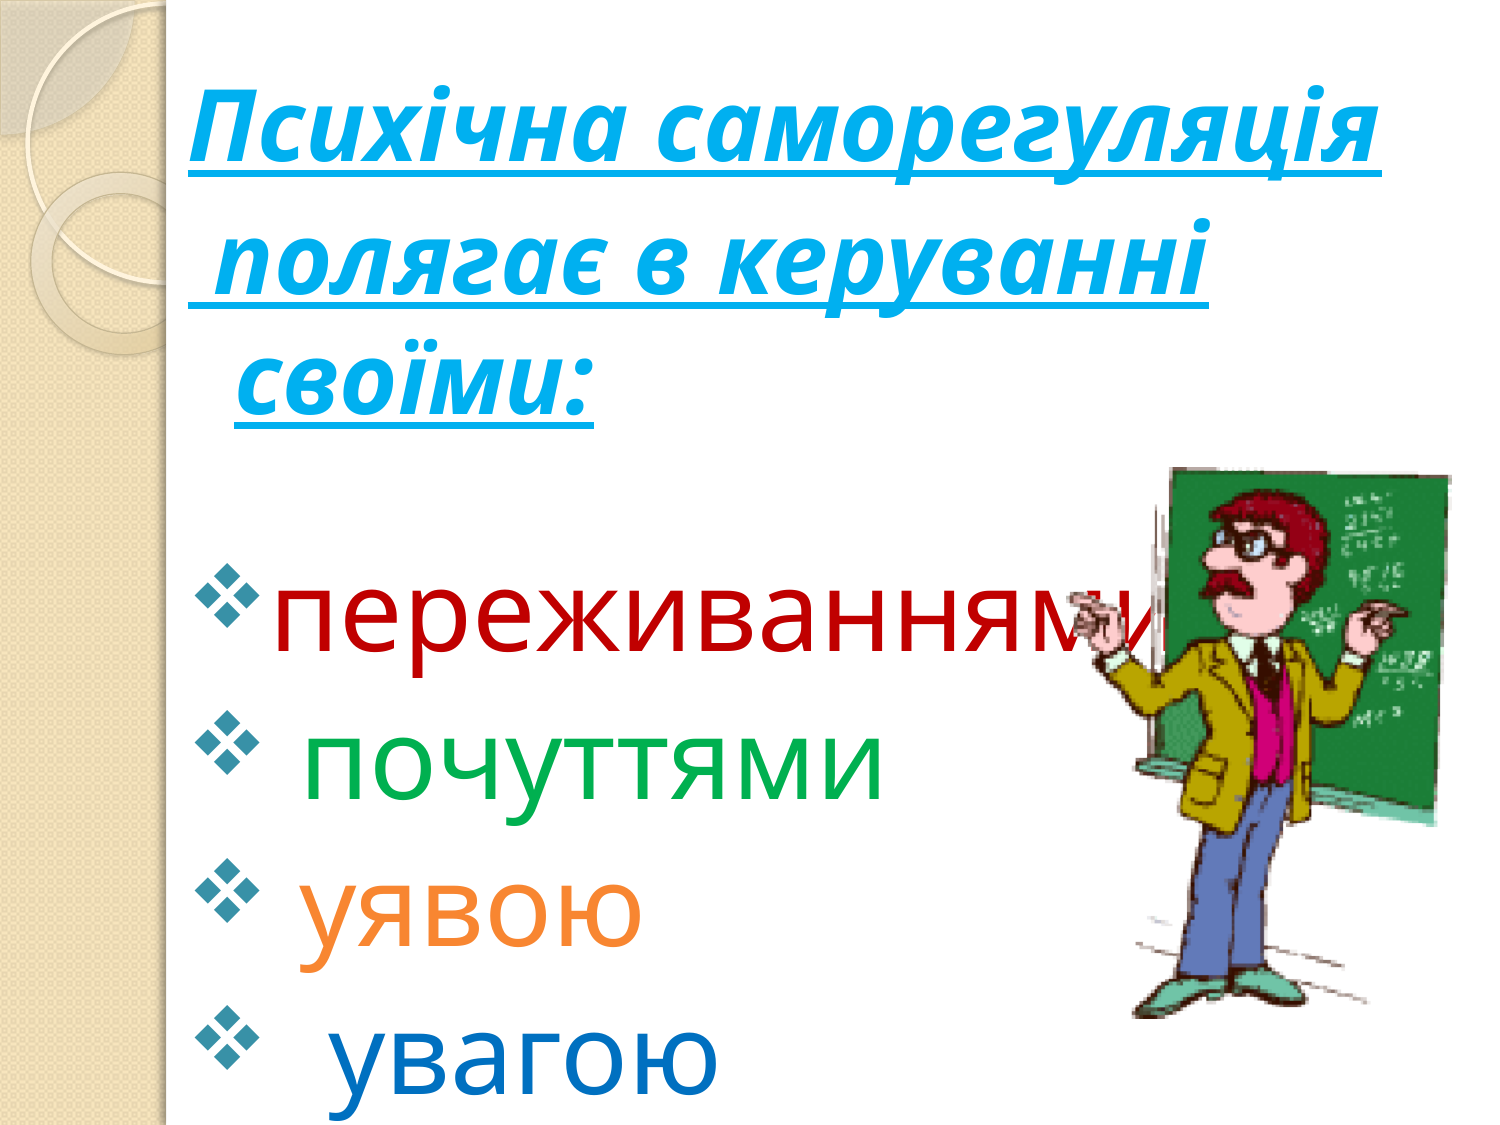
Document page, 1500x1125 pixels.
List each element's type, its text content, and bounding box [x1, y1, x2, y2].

picture [1066, 467, 1452, 1019]
list Психічна саморегуляція полягає в керуванні своїми: переживаннями почуттями уявою увагою [159, 54, 1500, 1094]
